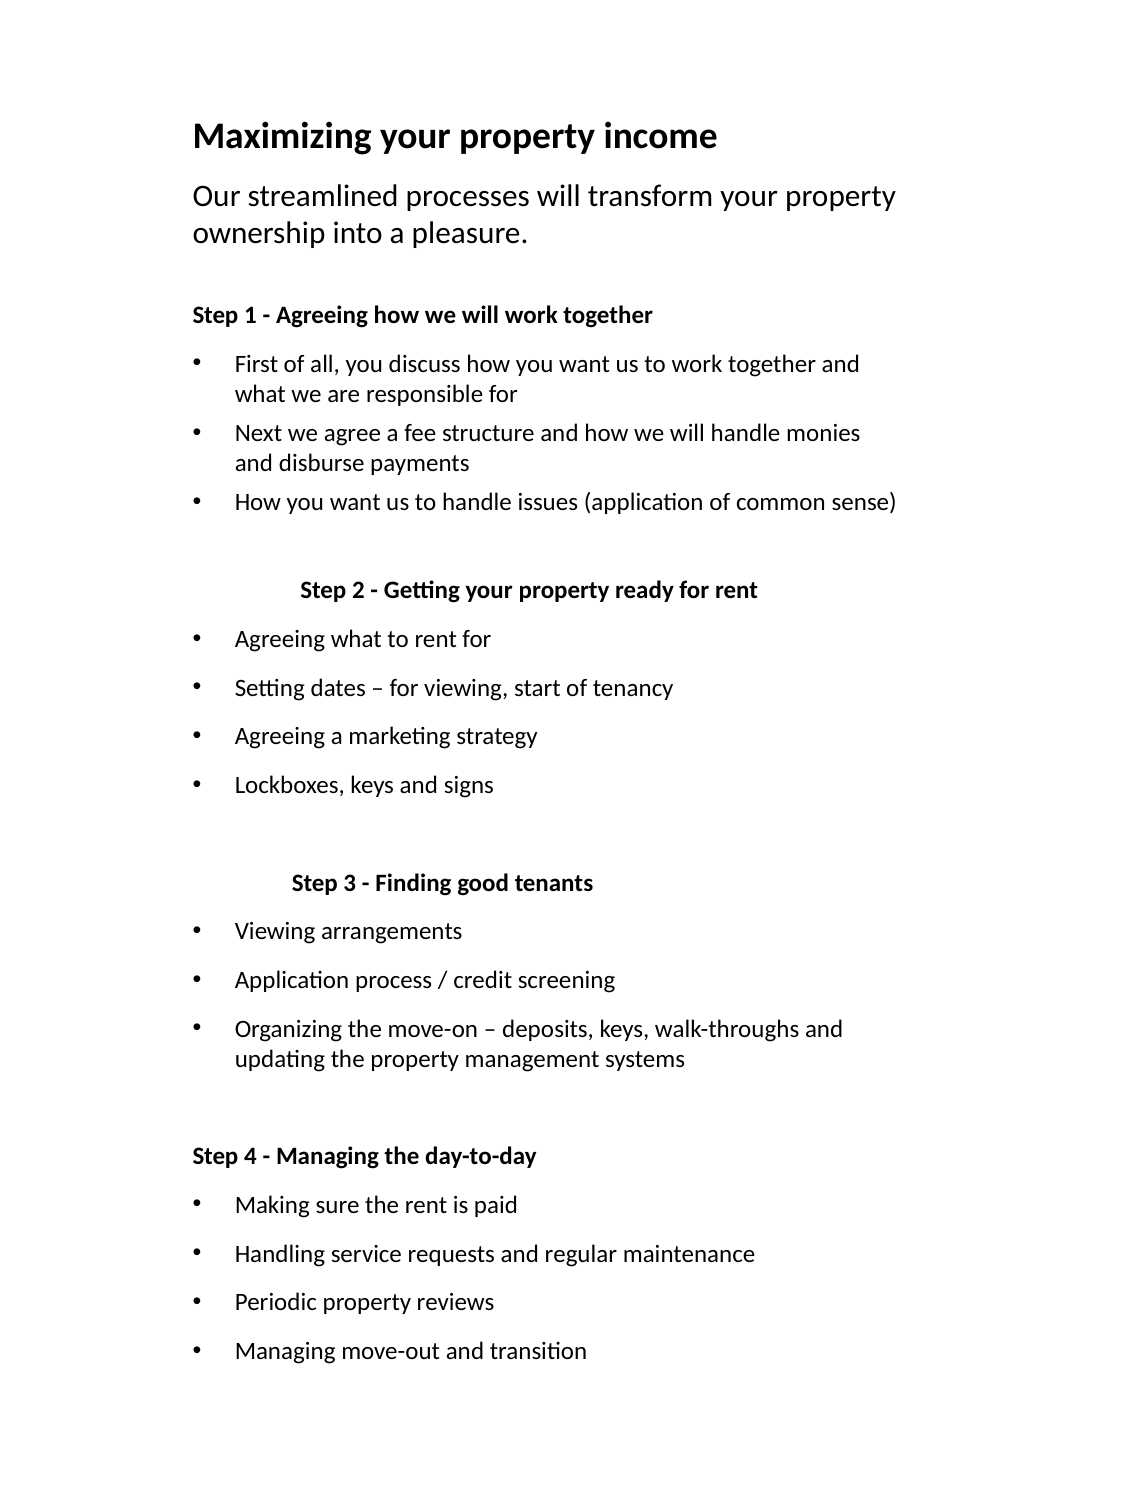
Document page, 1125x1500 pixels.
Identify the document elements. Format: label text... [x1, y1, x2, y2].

text_box Maximizing your property income Our streamlined processes will transform your property ownership into a pleasure. Step 1 - Agreeing how we will work together First of all, you discuss how you want us to work together and what we are responsible for Next we agree a fee structure and how we will handle monies and disburse payments How you want us to handle issues (application of common sense) Step 2 - Getting your property ready for rent Agreeing what to rent for Setting dates – for viewing, start of tenancy Agreeing a marketing strategy Lockboxes, keys and signs Step 3 - Finding good tenants Viewing arrangements Application process / credit screening Organizing the move-on – deposits, keys, walk-throughs and updating the property management systems Step 4 - Managing the day-to-day Making sure the rent is paid Handling service requests and regular maintenance Periodic property reviews Managing move-out and transition [127, 103, 940, 1372]
